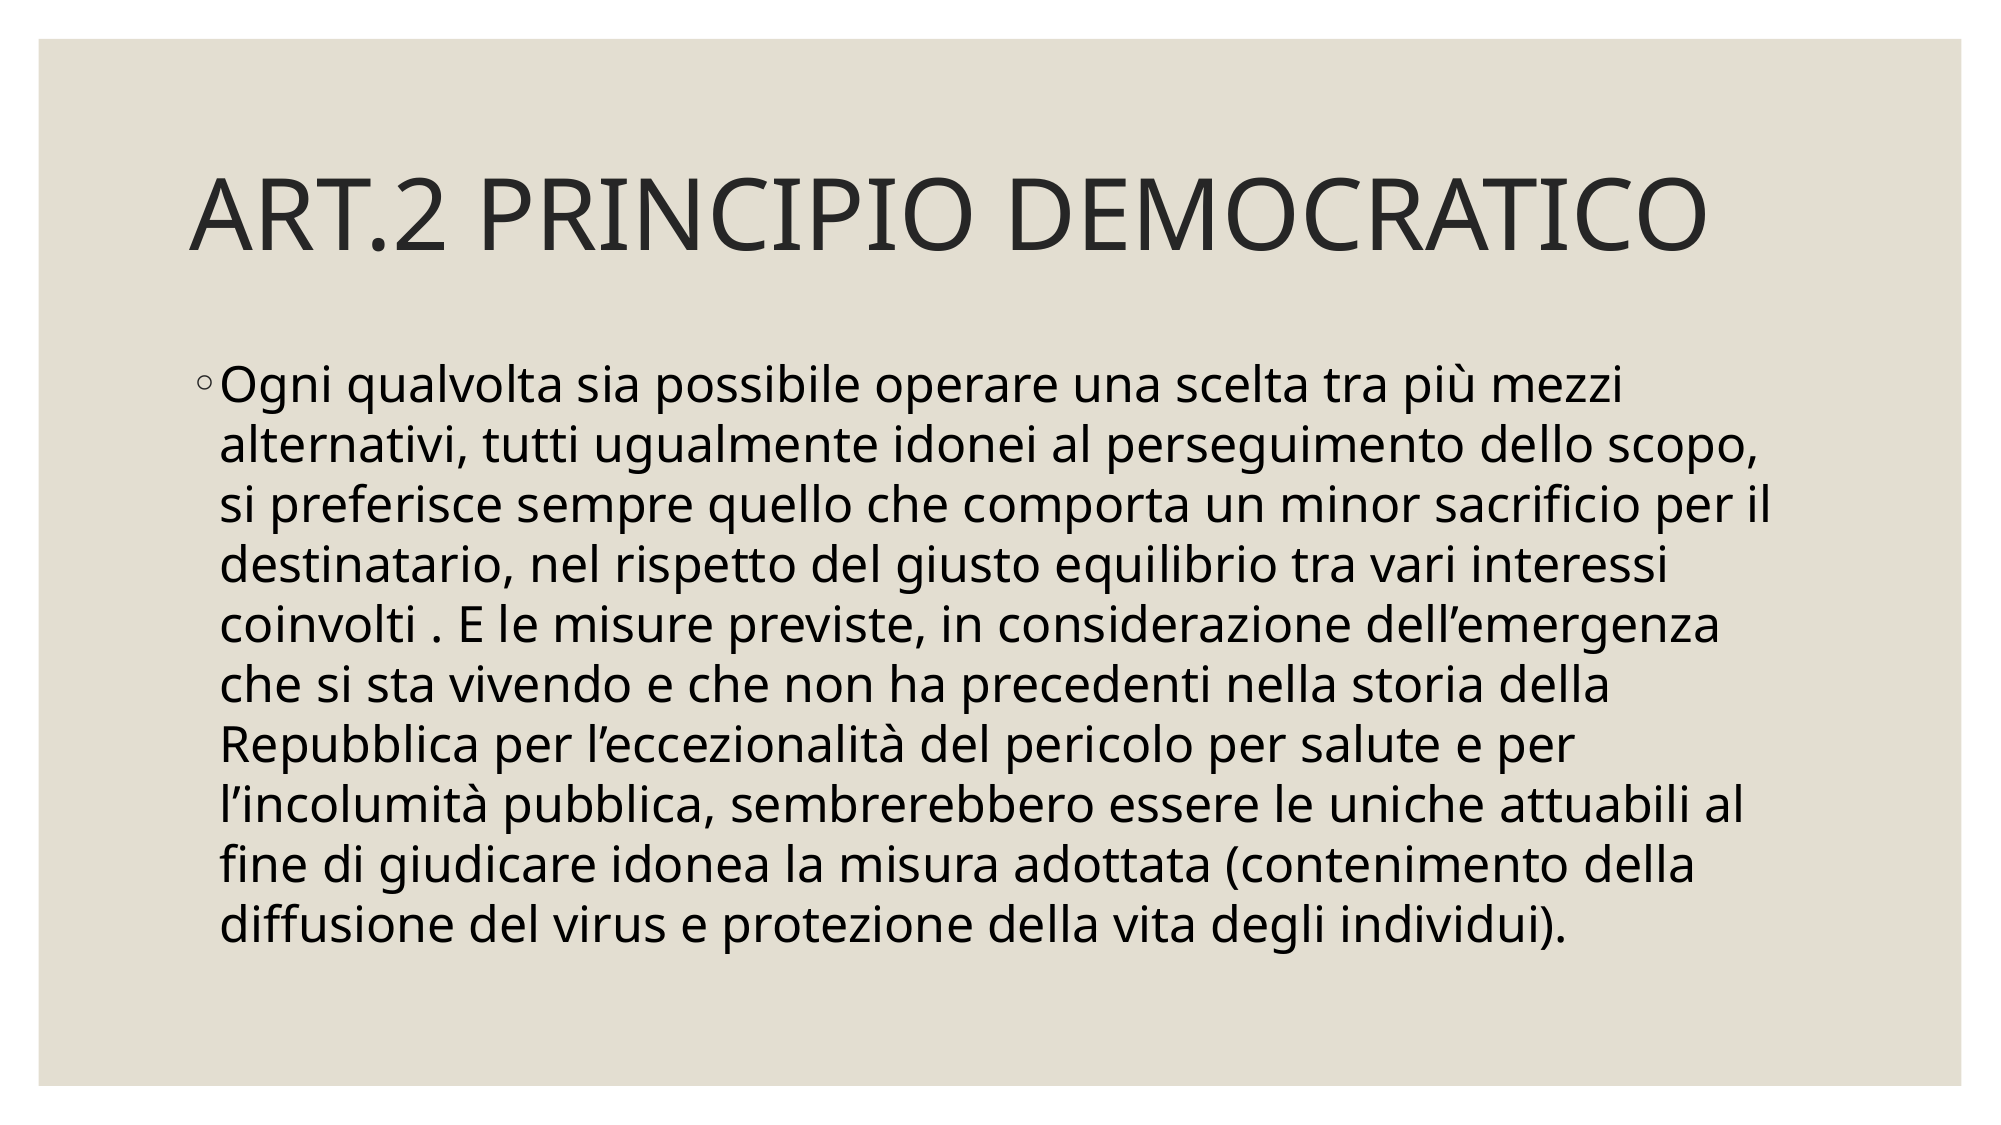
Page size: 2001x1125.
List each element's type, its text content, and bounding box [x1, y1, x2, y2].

list Ogni qualvolta sia possibile operare una scelta tra più mezzi alternativi, tutti ugualmente idonei al perseguimento dello scopo, si preferisce sempre quello che comporta un minor sacrificio per il destinatario, nel rispetto del giusto equilibrio tra vari interessi coinvolti . E le misure previste, in considerazione dell’emergenza che si sta vivendo e che non ha precedenti nella storia della Repubblica per l’eccezionalità del pericolo per salute e per l’incolumità pubblica, sembrerebbero essere le uniche attuabili al fine di giudicare idonea la misura adottata (contenimento della diffusione del virus e protezione della vita degli individui). [174, 345, 1825, 990]
title ART.2 PRINCIPIO DEMOCRATICO [174, 105, 1825, 331]
